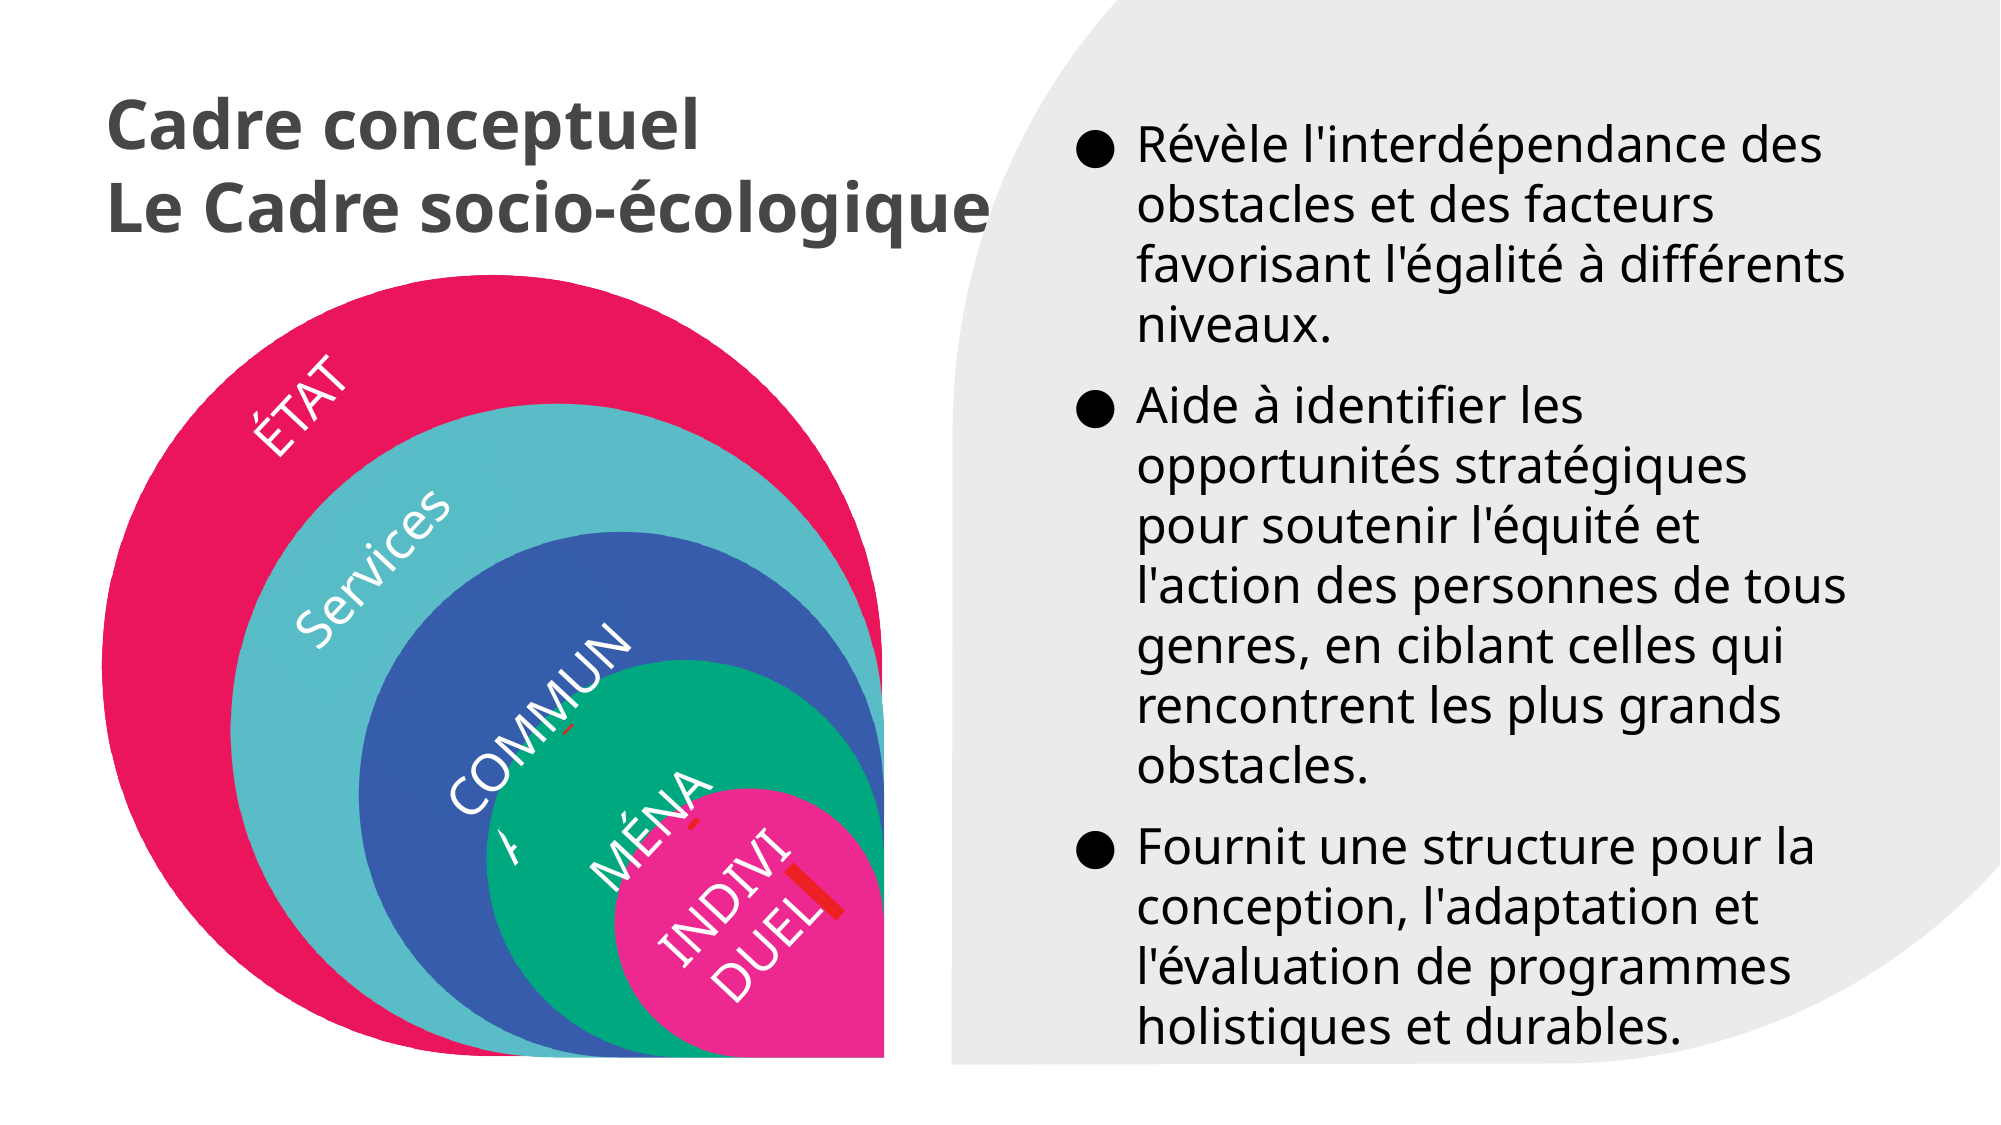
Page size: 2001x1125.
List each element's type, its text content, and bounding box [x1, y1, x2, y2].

title Cadre conceptuel Le Cadre socio-écologique (CSE) [102, 79, 1056, 248]
text_box Révèle l'interdépendance des obstacles et des facteurs favorisant l'égalité à différents niveaux. Aide à identifier les opportunités stratégiques pour soutenir l'équité et l'action des personnes de tous genres, en ciblant celles qui rencontrent les plus grands obstacles. Fournit une structure pour la conception, l'adaptation et l'évaluation de programmes holistiques et durables. [1060, 111, 1893, 886]
text_box [951, 0, 2000, 1065]
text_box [52, 225, 933, 1107]
